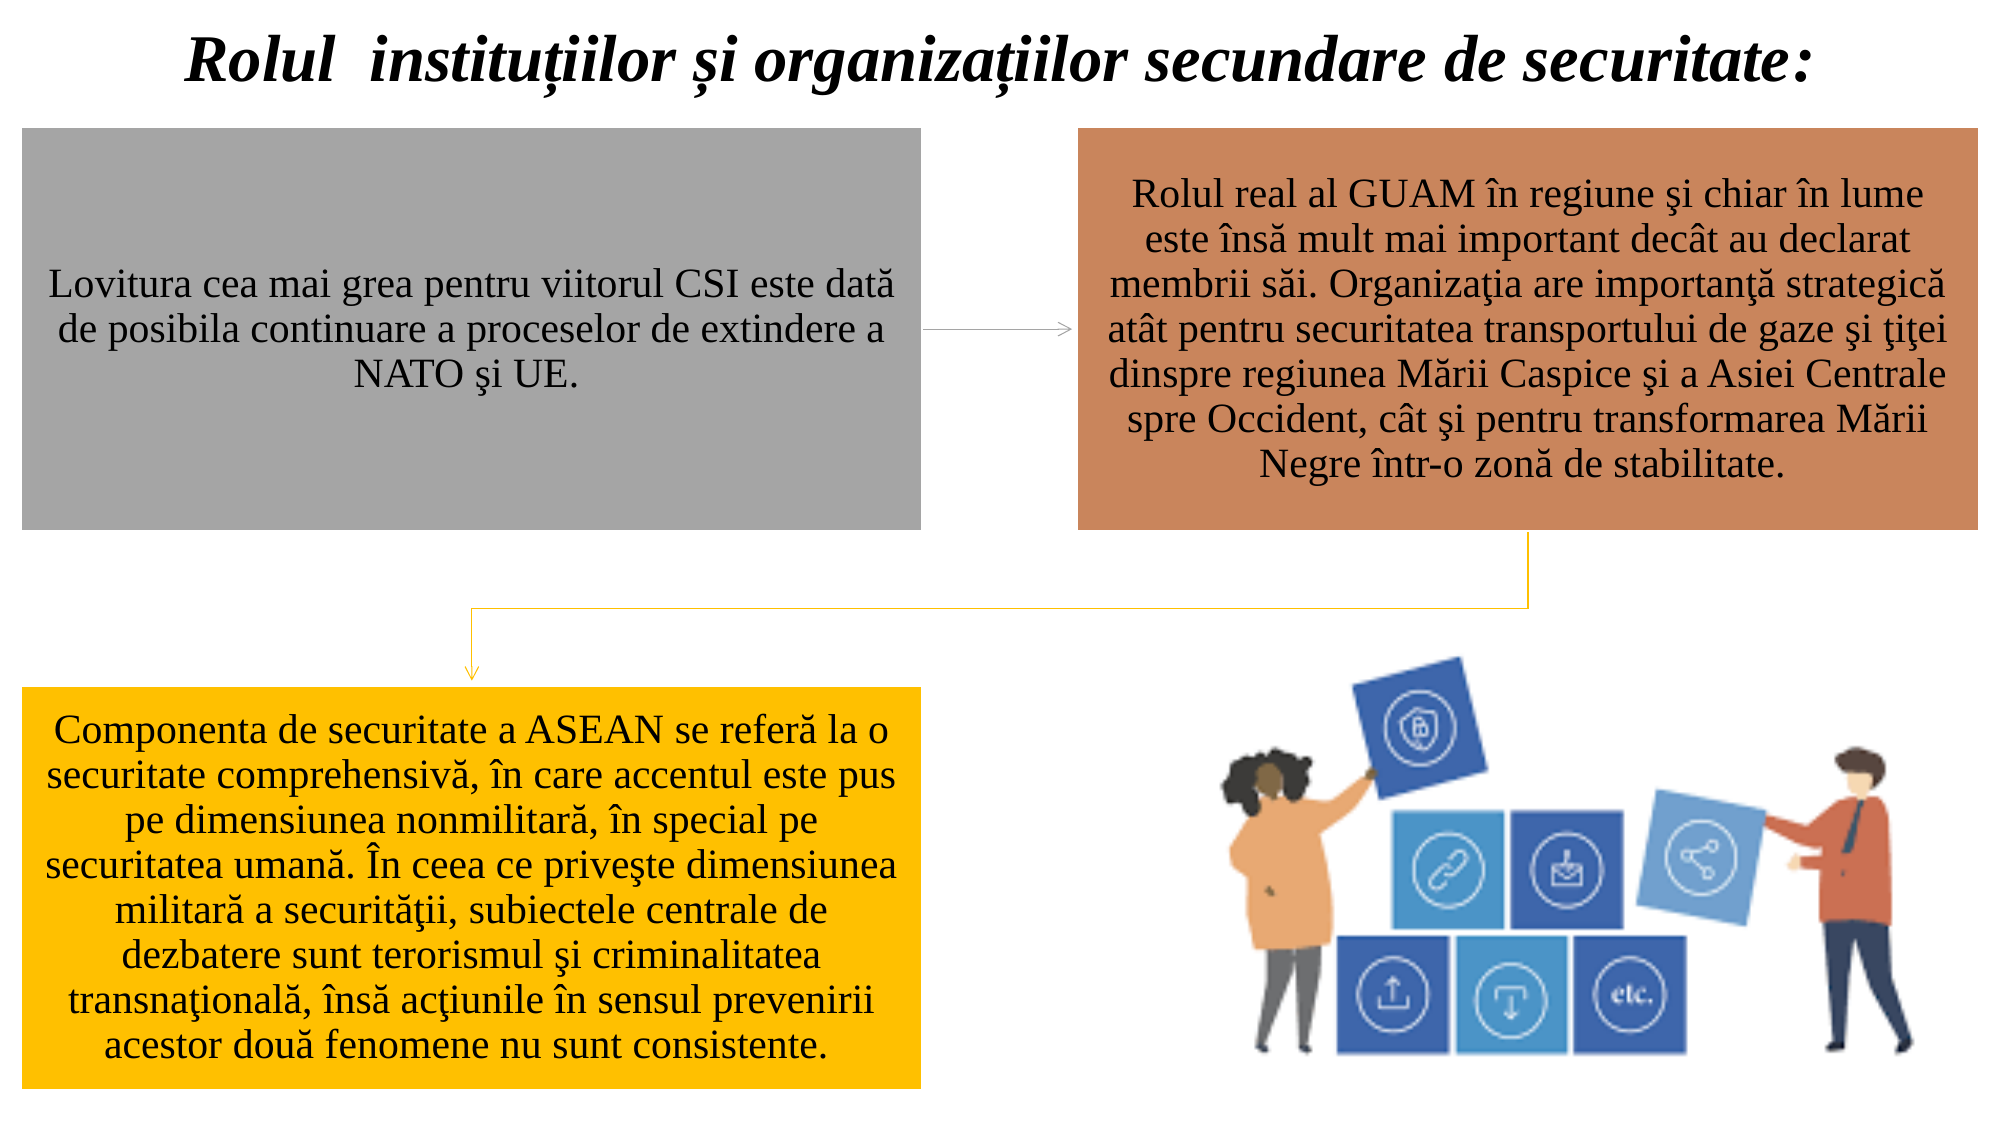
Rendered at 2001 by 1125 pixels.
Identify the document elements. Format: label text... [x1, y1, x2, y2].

title Rolul instituțiilor și organizațiilor secundare de securitate: [137, 0, 1863, 92]
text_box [19, 92, 1981, 1125]
